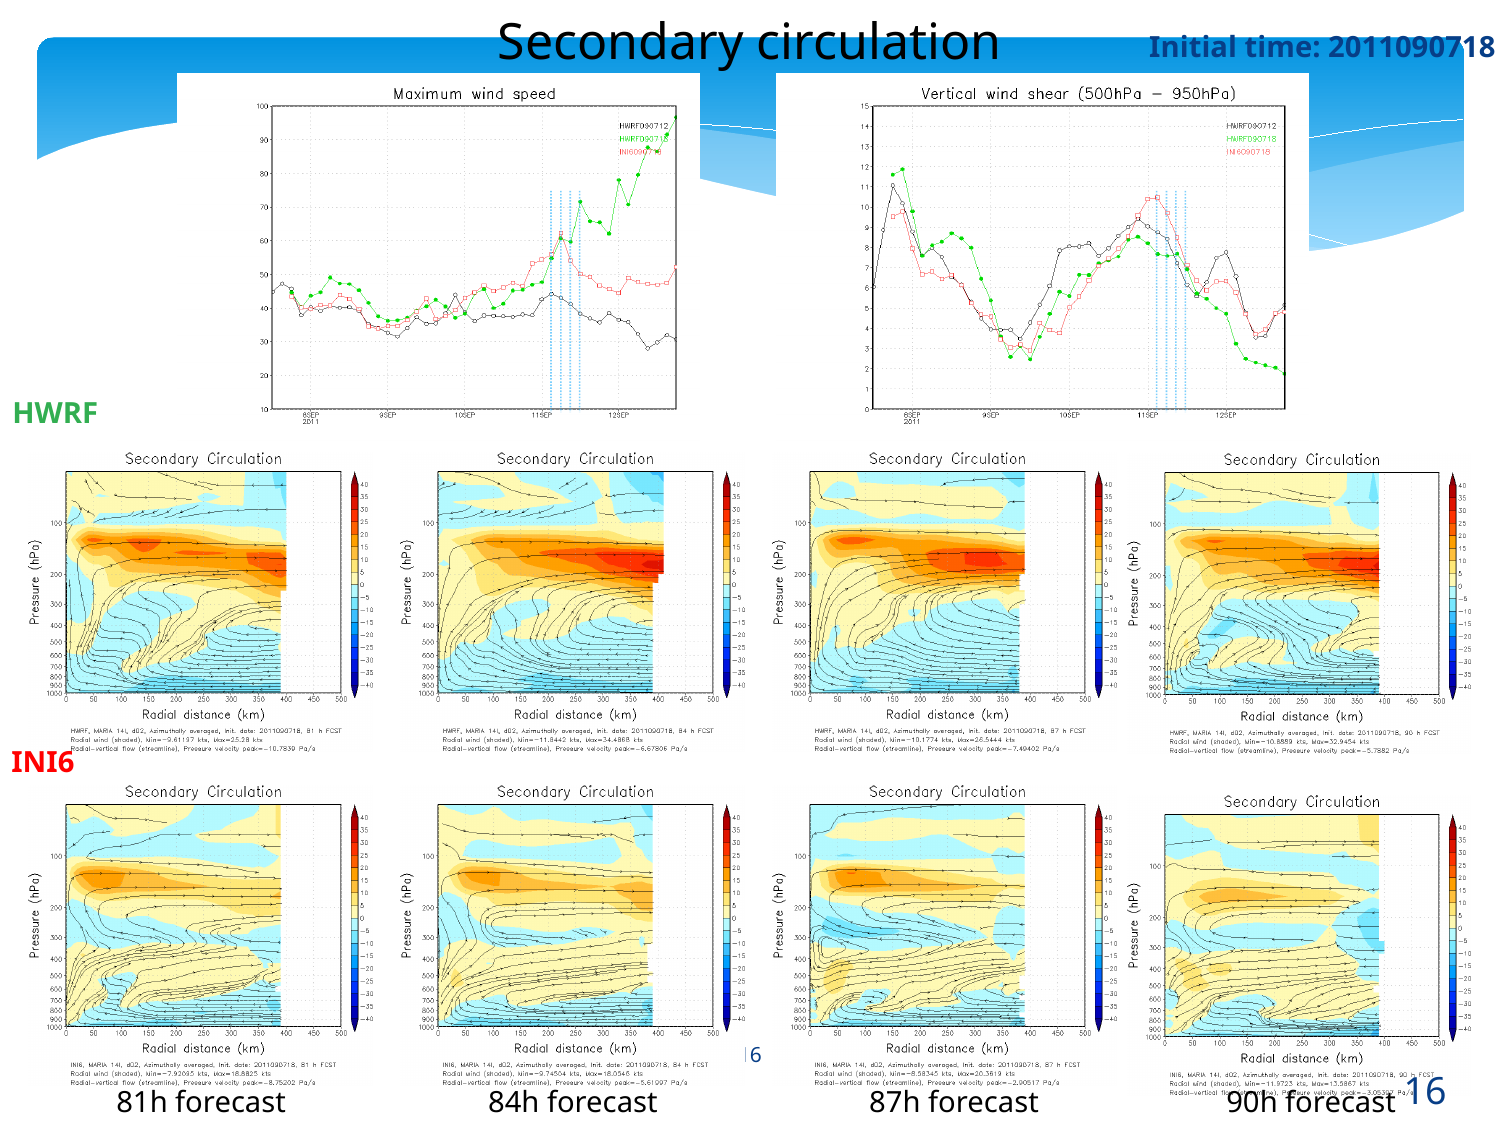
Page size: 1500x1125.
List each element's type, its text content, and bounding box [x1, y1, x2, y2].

text_box Secondary circulation [483, 2, 1017, 78]
slide_number 16 [751, 1025, 766, 1086]
text_box Initial time: 2011090718 [1134, 21, 1500, 71]
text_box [176, 73, 701, 441]
picture [772, 451, 1117, 753]
text_box 84h forecast [473, 1096, 673, 1125]
picture [400, 785, 745, 1086]
picture [772, 785, 1117, 1086]
picture [1126, 453, 1471, 754]
text_box INI6 [0, 736, 90, 787]
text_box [776, 73, 1309, 441]
text_box 81h forecast [101, 1096, 301, 1125]
picture [400, 451, 745, 753]
picture [28, 785, 373, 1086]
text_box 90h forecast [1211, 1106, 1411, 1125]
text_box HWRF [0, 386, 113, 437]
text_box 87h forecast [854, 1096, 1054, 1125]
picture [1126, 795, 1471, 1097]
text_box 16 [1349, 1062, 1500, 1123]
picture [28, 451, 373, 753]
